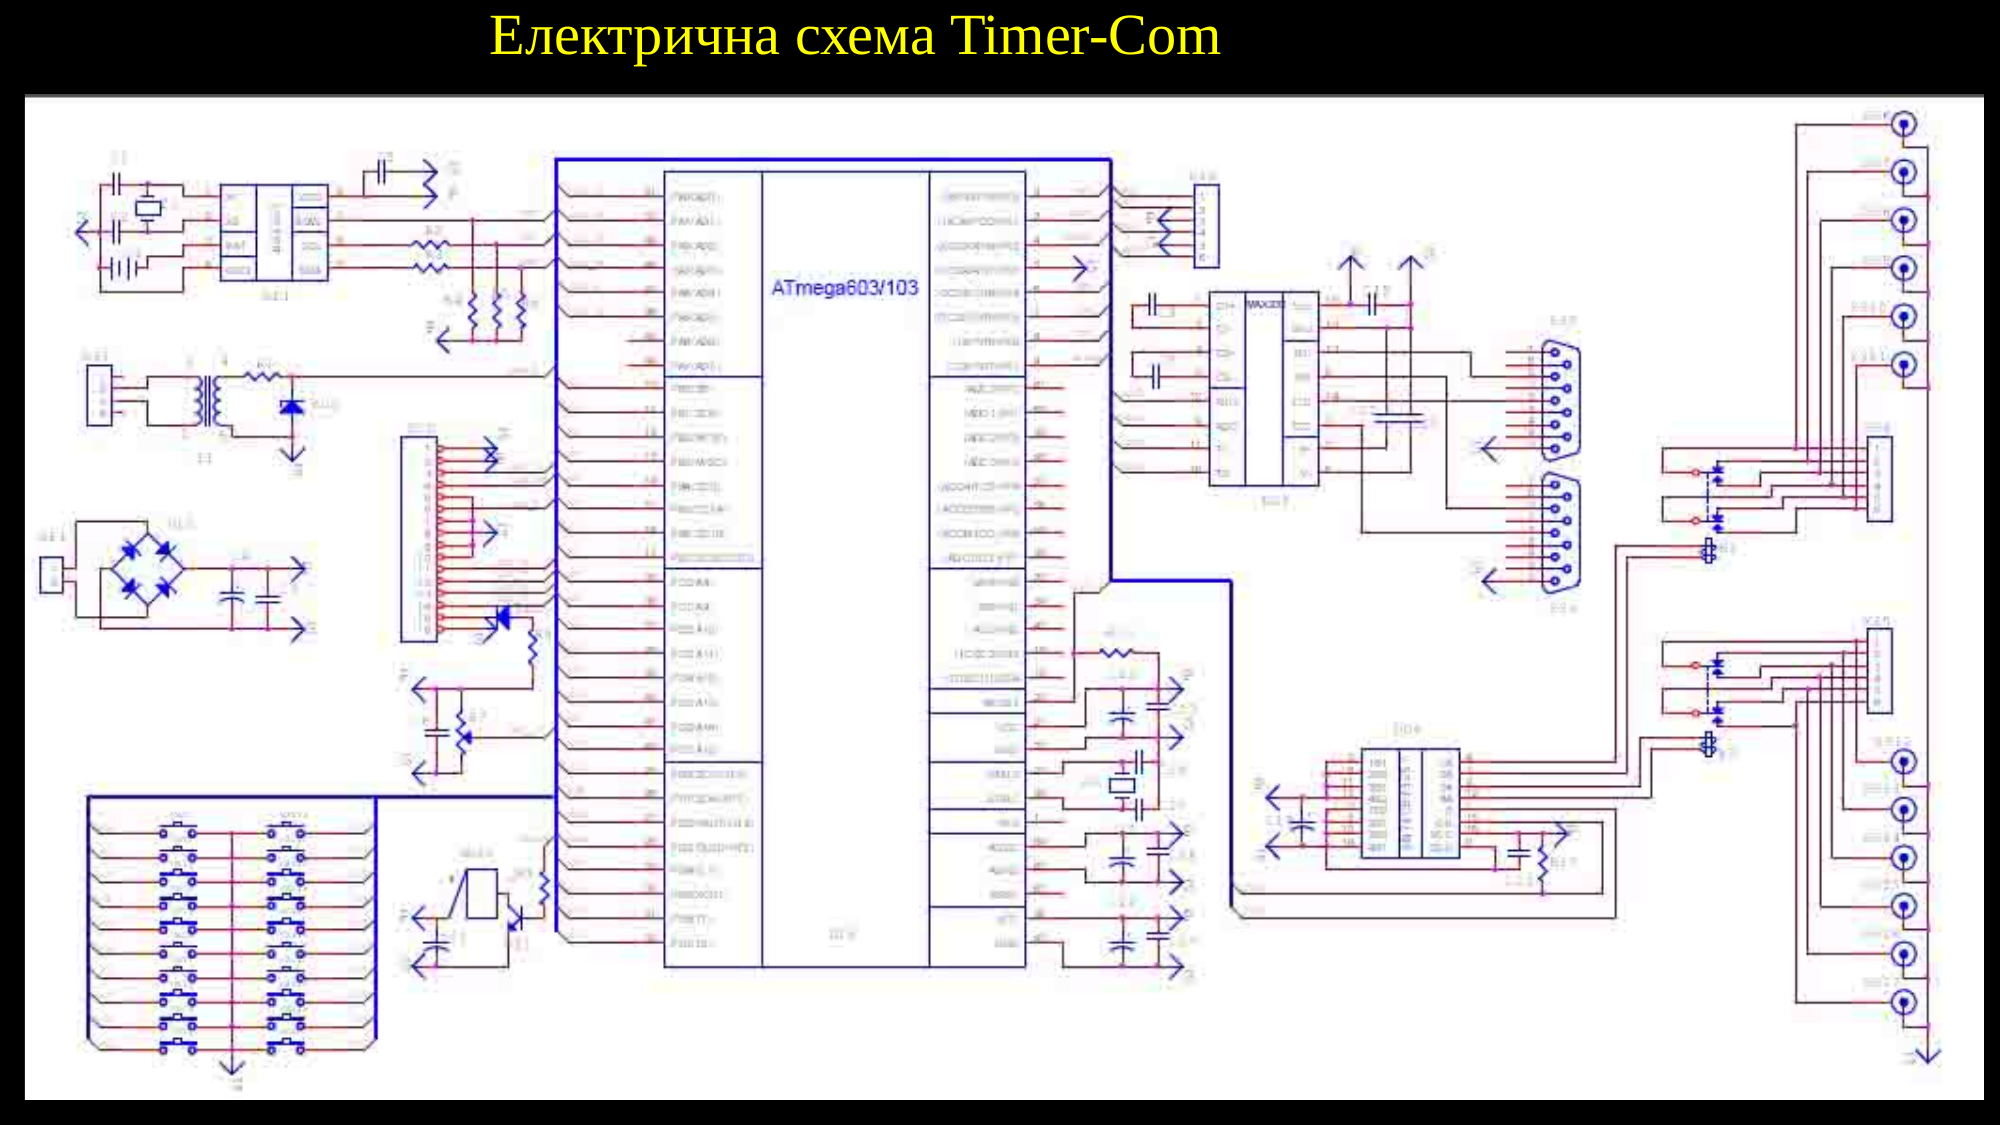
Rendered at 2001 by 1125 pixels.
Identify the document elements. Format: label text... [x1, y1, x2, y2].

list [24, 94, 1984, 1100]
title Електрична схема Timer-Com [474, 0, 1975, 75]
